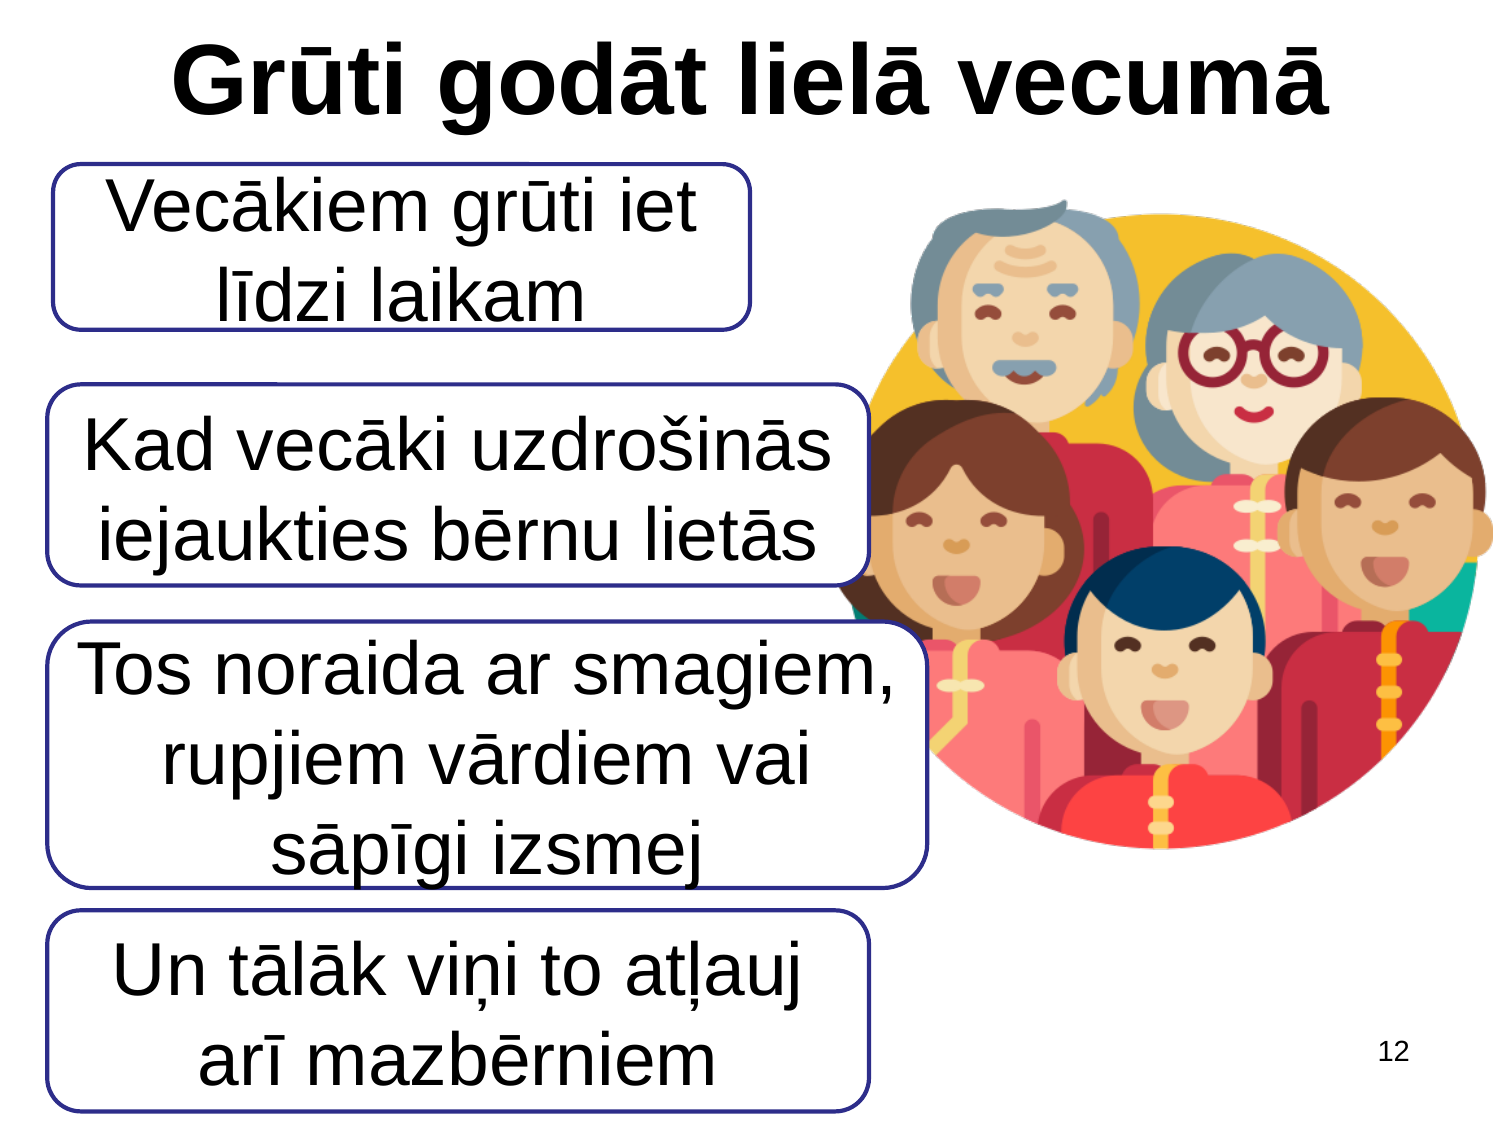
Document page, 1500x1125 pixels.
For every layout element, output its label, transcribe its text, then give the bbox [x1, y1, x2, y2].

text_box Kad vecāki uzdrošinās iejaukties bērnu lietās [45, 382, 824, 588]
text_box Un tālāk viņi to atļauj arī mazbērniem [45, 908, 872, 1114]
slide_number 12 [1074, 1024, 1426, 1103]
picture [829, 193, 1493, 857]
text_box Vecākiem grūti iet līdzi laikam [50, 161, 753, 332]
text_box Grūti godāt lielā vecumā [0, 30, 1500, 142]
text_box Tos noraida ar smagiem, rupjiem vārdiem vai sāpīgi izsmej [45, 619, 924, 891]
